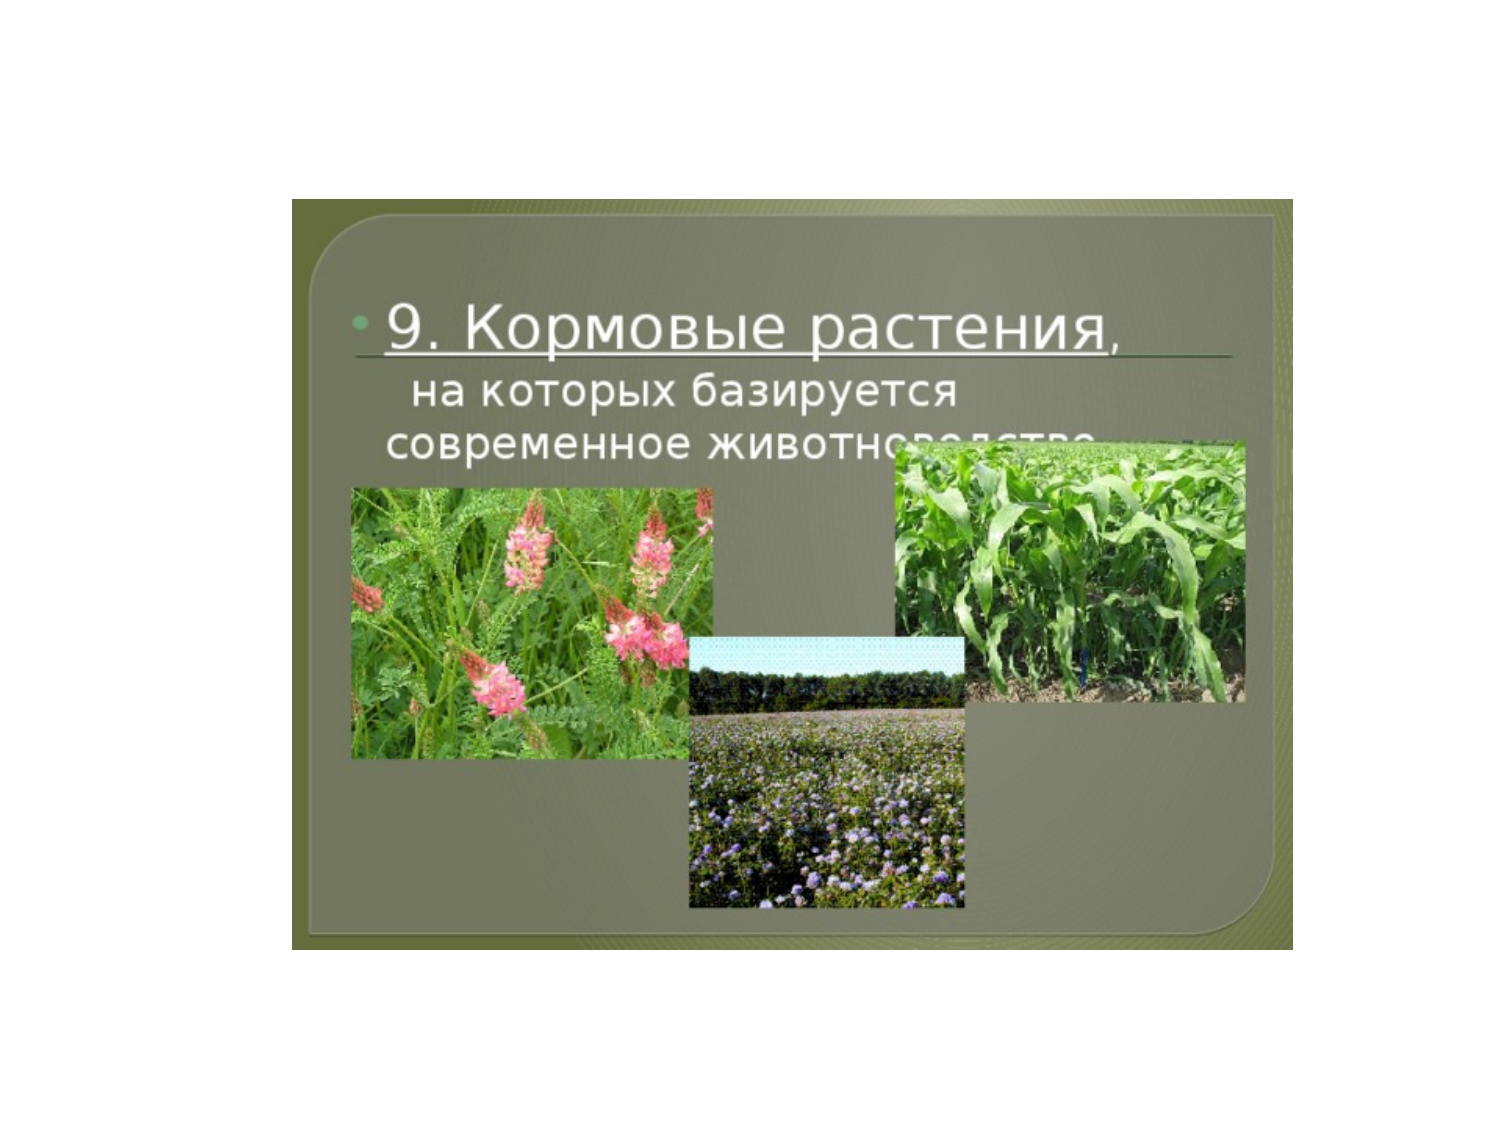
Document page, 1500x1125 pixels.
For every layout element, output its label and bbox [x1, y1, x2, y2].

picture [292, 198, 1294, 950]
